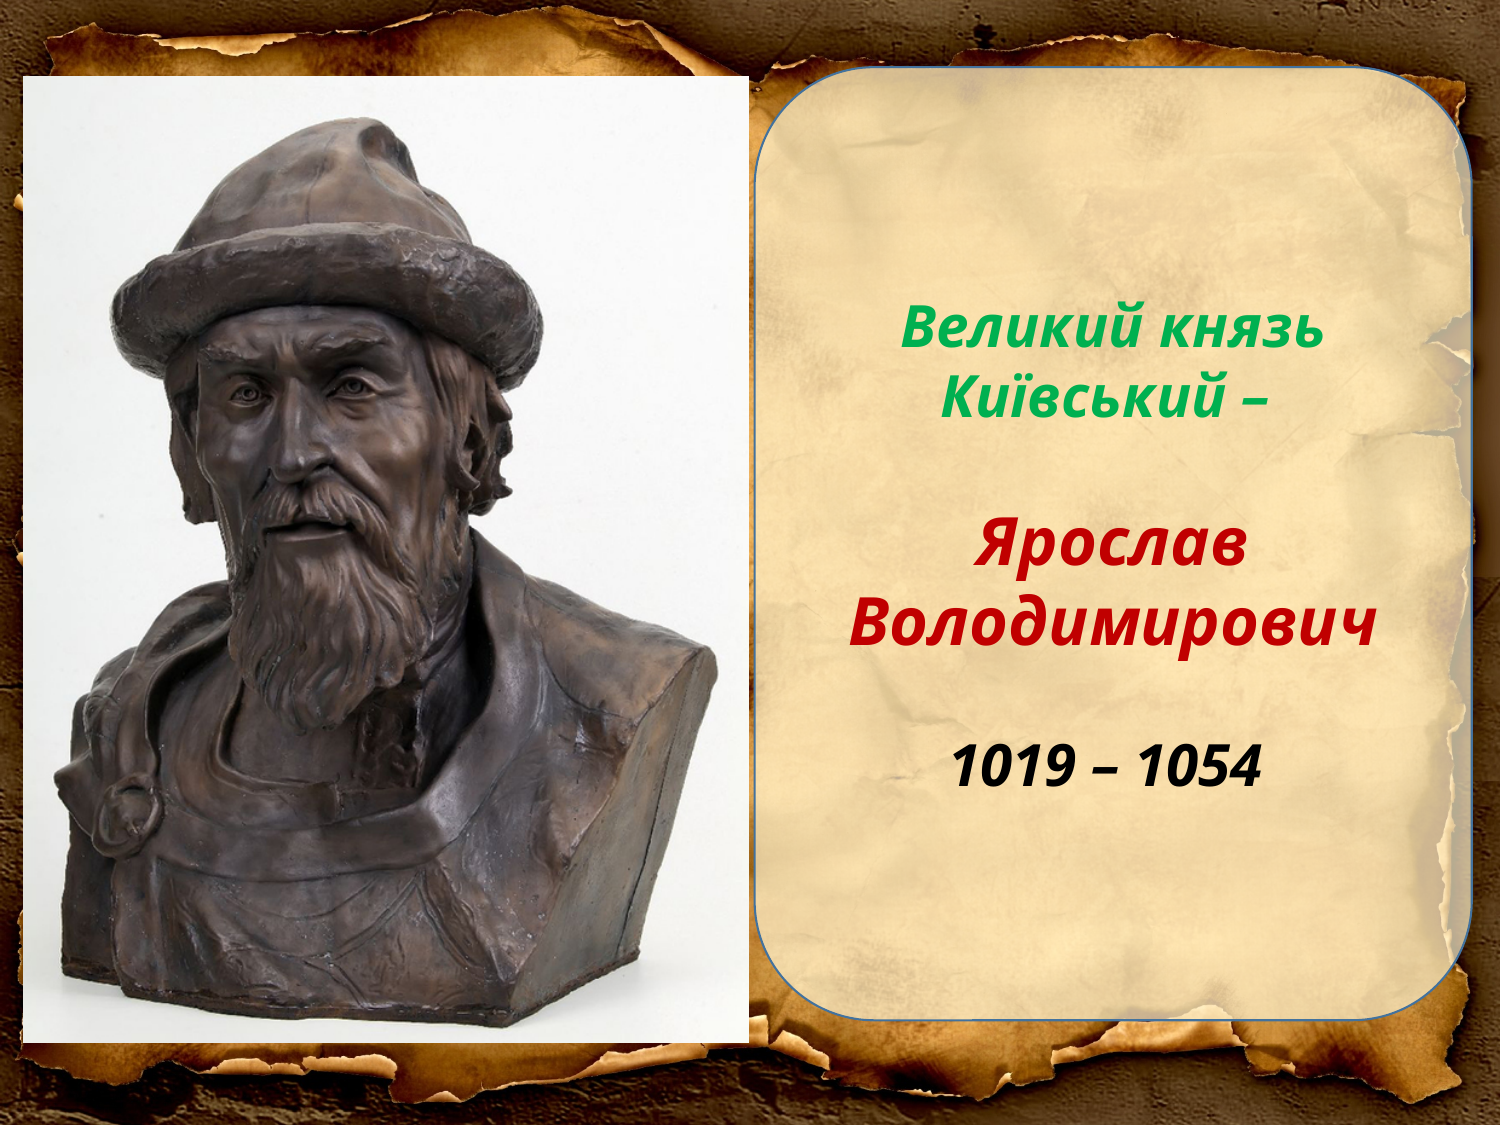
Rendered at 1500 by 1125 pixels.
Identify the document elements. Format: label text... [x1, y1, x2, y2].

subtitle [95, 68, 1419, 277]
picture [0, 0, 1500, 1125]
text_box Великий князь Київський – Ярослав Володимирович 1019 – 1054 [753, 86, 1473, 1022]
